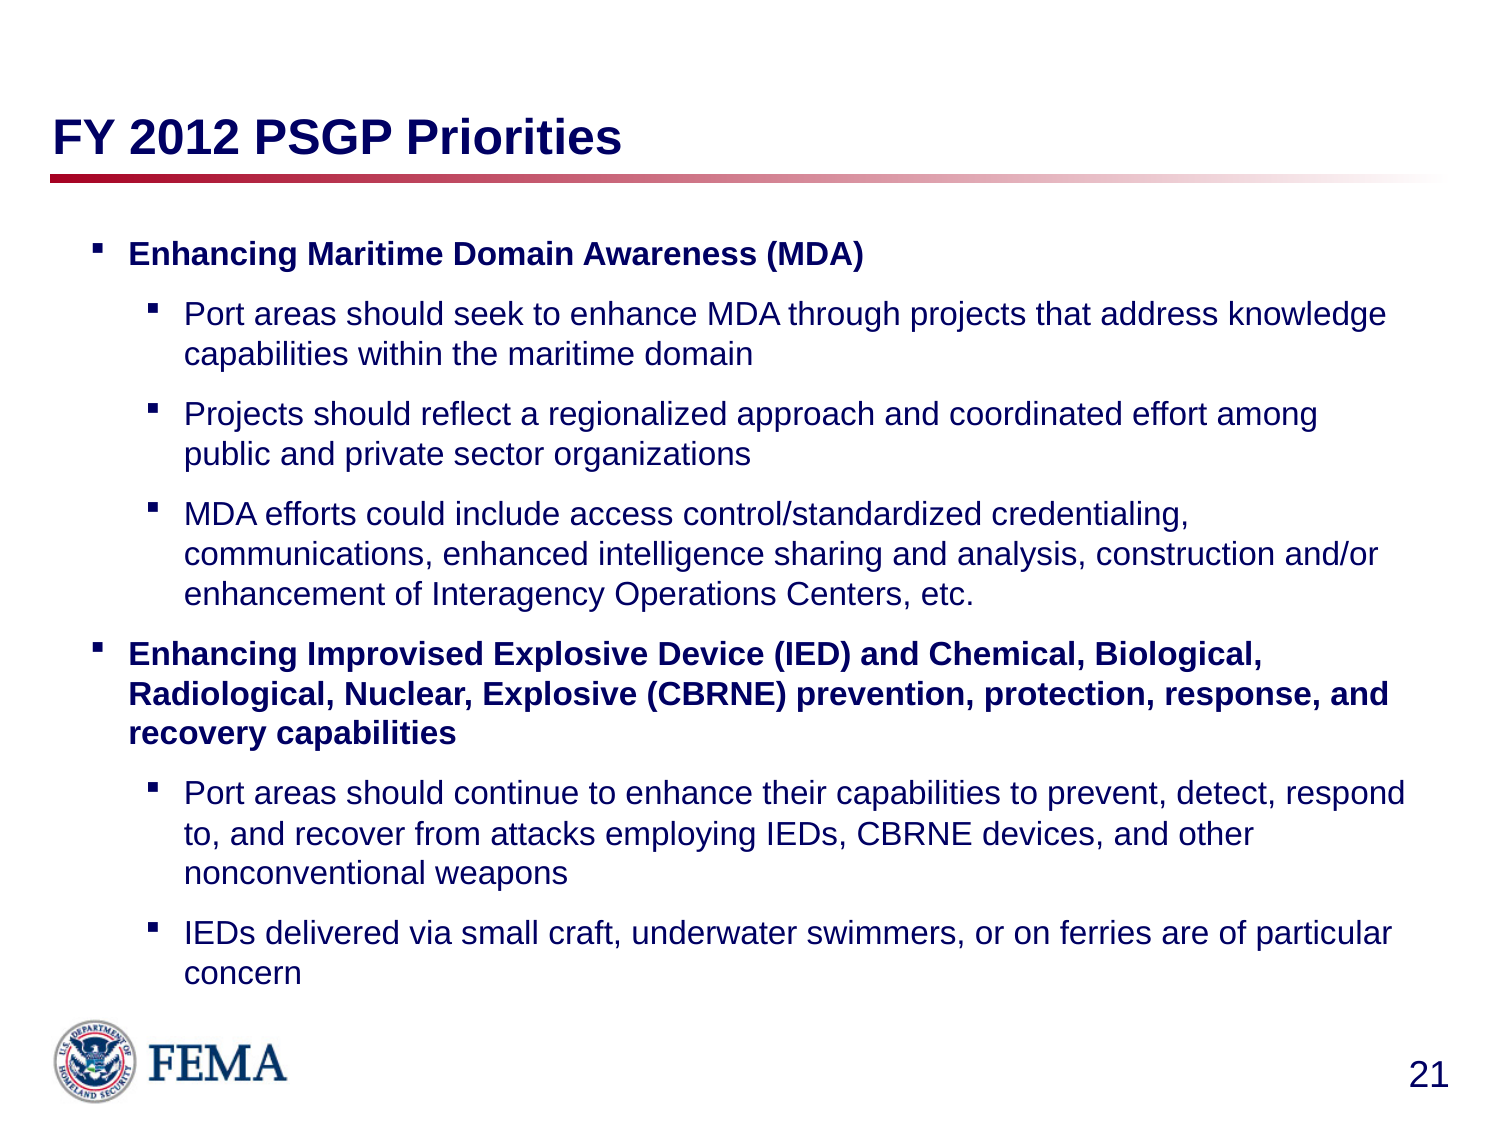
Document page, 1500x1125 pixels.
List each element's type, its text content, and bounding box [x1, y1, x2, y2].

title FY 2012 PSGP Priorities [36, 0, 1435, 173]
slide_number 21 [1099, 1024, 1451, 1103]
picture [51, 1017, 290, 1106]
list Enhancing Maritime Domain Awareness (MDA) Port areas should seek to enhance MDA through projects that address knowledge capabilities within the maritime domain Projects should reflect a regionalized approach and coordinated effort among public and private sector organizations MDA efforts could include access control/standardized credentialing, communications, enhanced intelligence sharing and analysis, construction and/or enhancement of Interagency Operations Centers, etc. Enhancing Improvised Explosive Device (IED) and Chemical, Biological, Radiological, Nuclear, Explosive (CBRNE) prevention, protection, response, and recovery capabilities Port areas should continue to enhance their capabilities to prevent, detect, respond to, and recover from attacks employing IEDs, CBRNE devices, and other nonconventional weapons IEDs delivered via small craft, underwater swimmers, or on ferries are of particular concern [74, 224, 1426, 968]
